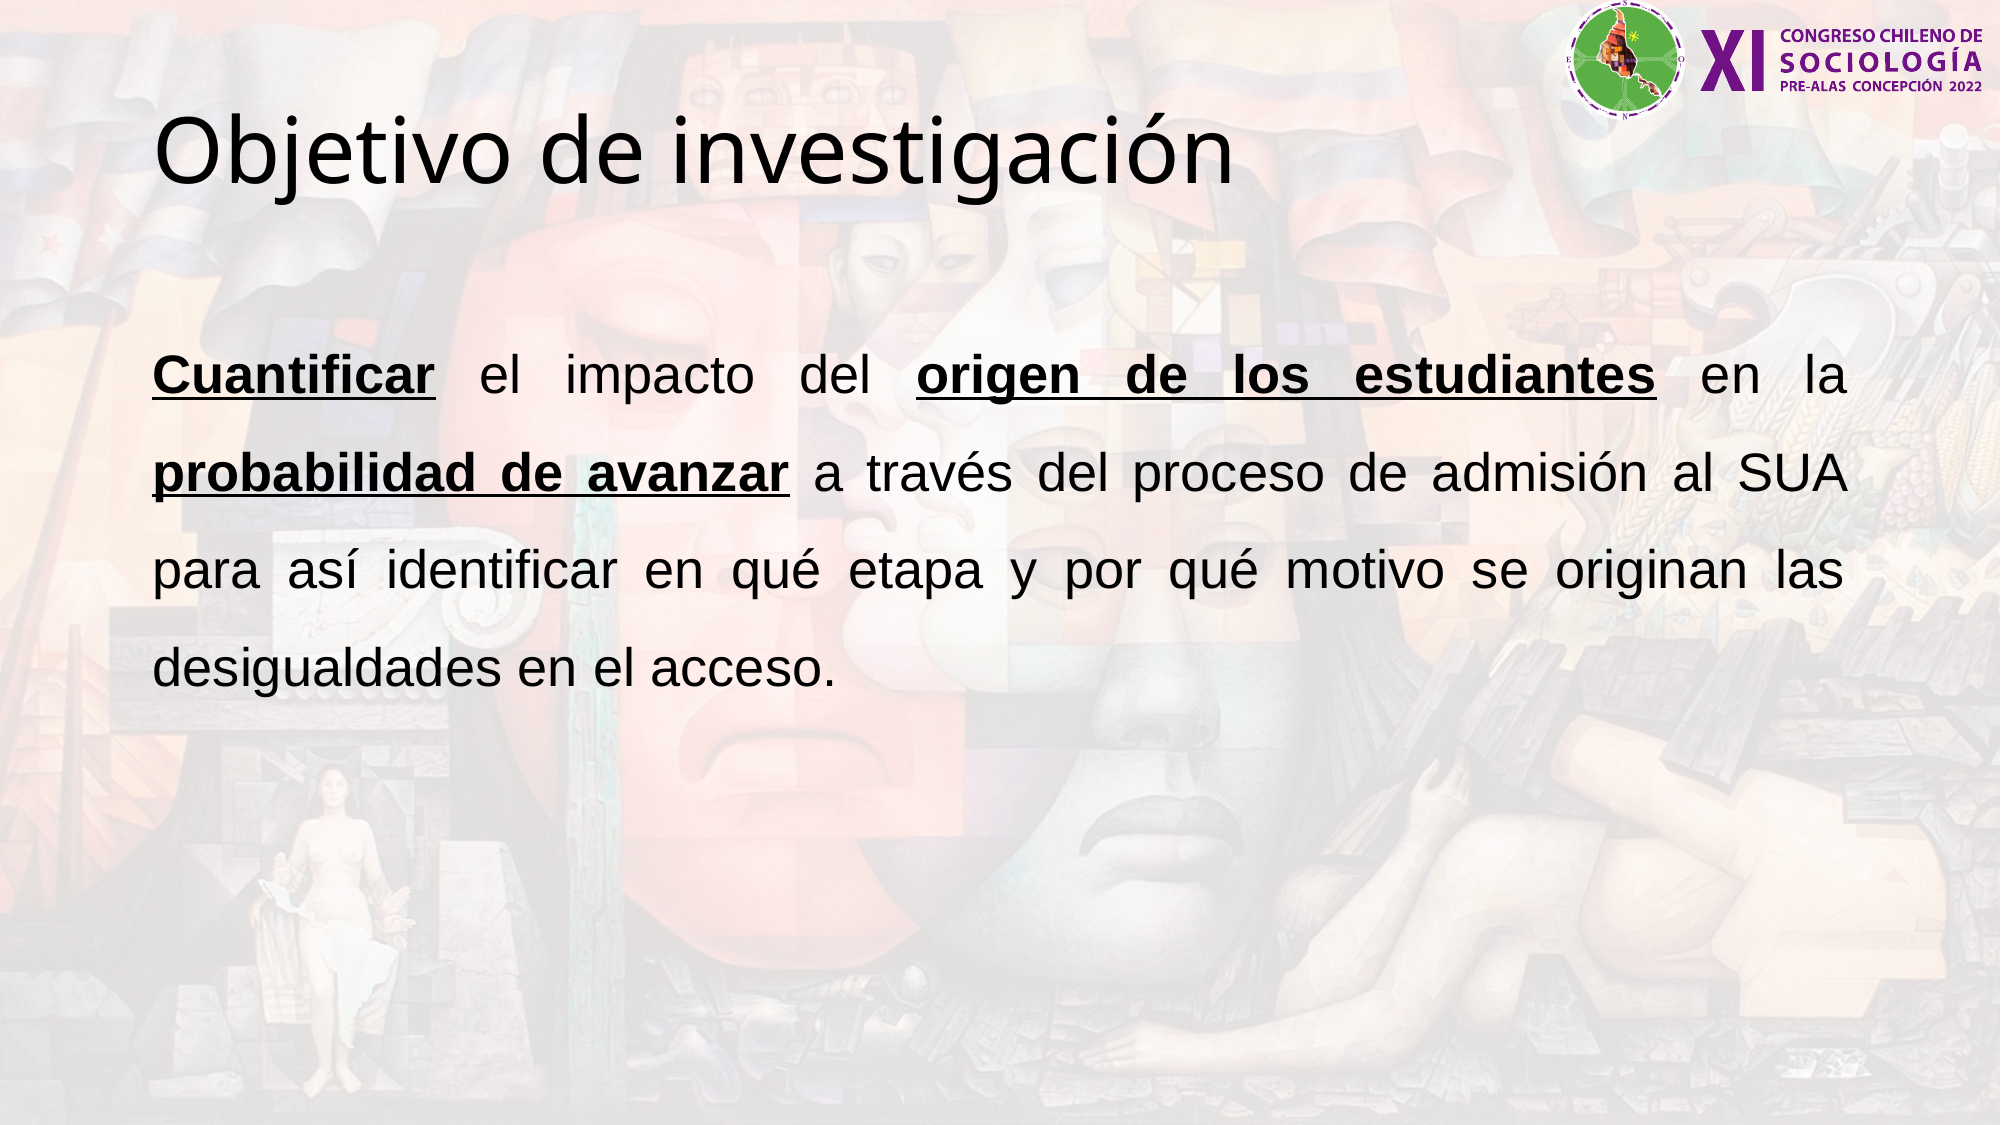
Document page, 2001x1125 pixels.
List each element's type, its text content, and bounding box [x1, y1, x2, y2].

picture [1565, 0, 1982, 121]
list Cuantificar el impacto del origen de los estudiantes en la probabilidad de avanzar a través del proceso de admisión al SUA para así identificar en qué etapa y por qué motivo se originan las desigualdades en el acceso. [137, 299, 1863, 1014]
text_box Objetivo de investigación [137, 89, 1398, 219]
